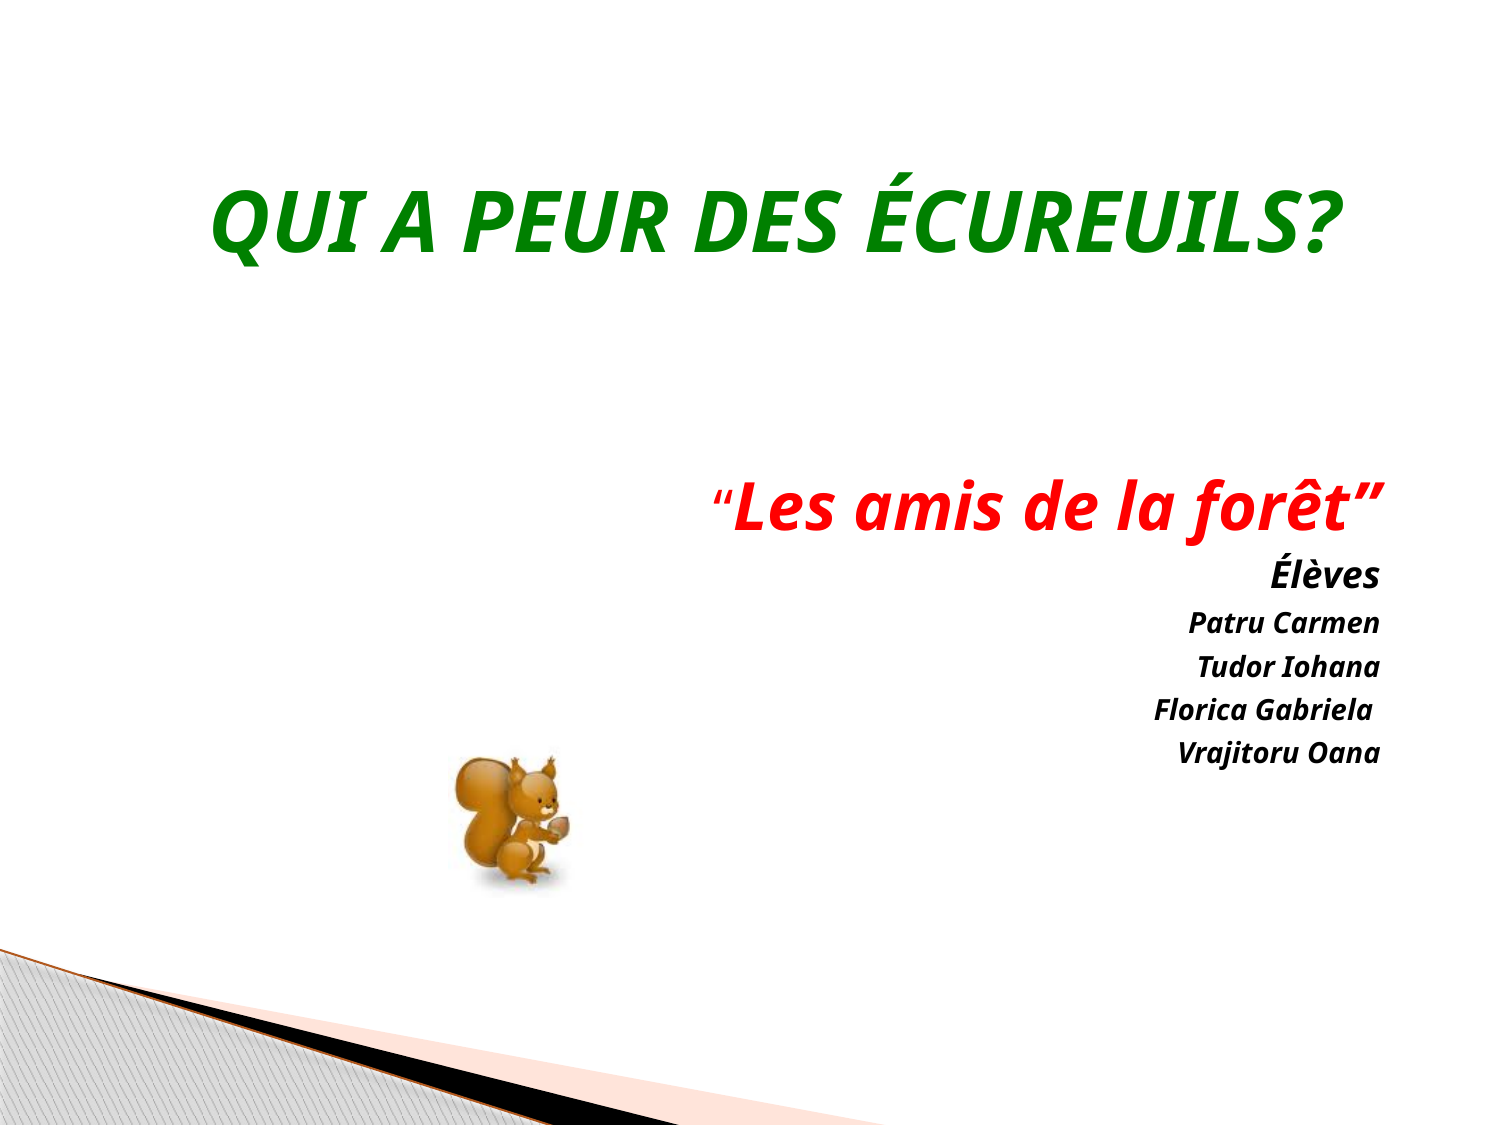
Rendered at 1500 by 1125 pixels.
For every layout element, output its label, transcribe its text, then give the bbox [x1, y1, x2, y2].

title QUI A PEUR DES ÉCUREUILS? [125, 125, 1425, 313]
list “Les amis de la forêt” Élèves Patru Carmen Tudor Iohana Florica Gabriela Vrajitoru Oana [137, 387, 1396, 999]
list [448, 735, 612, 899]
